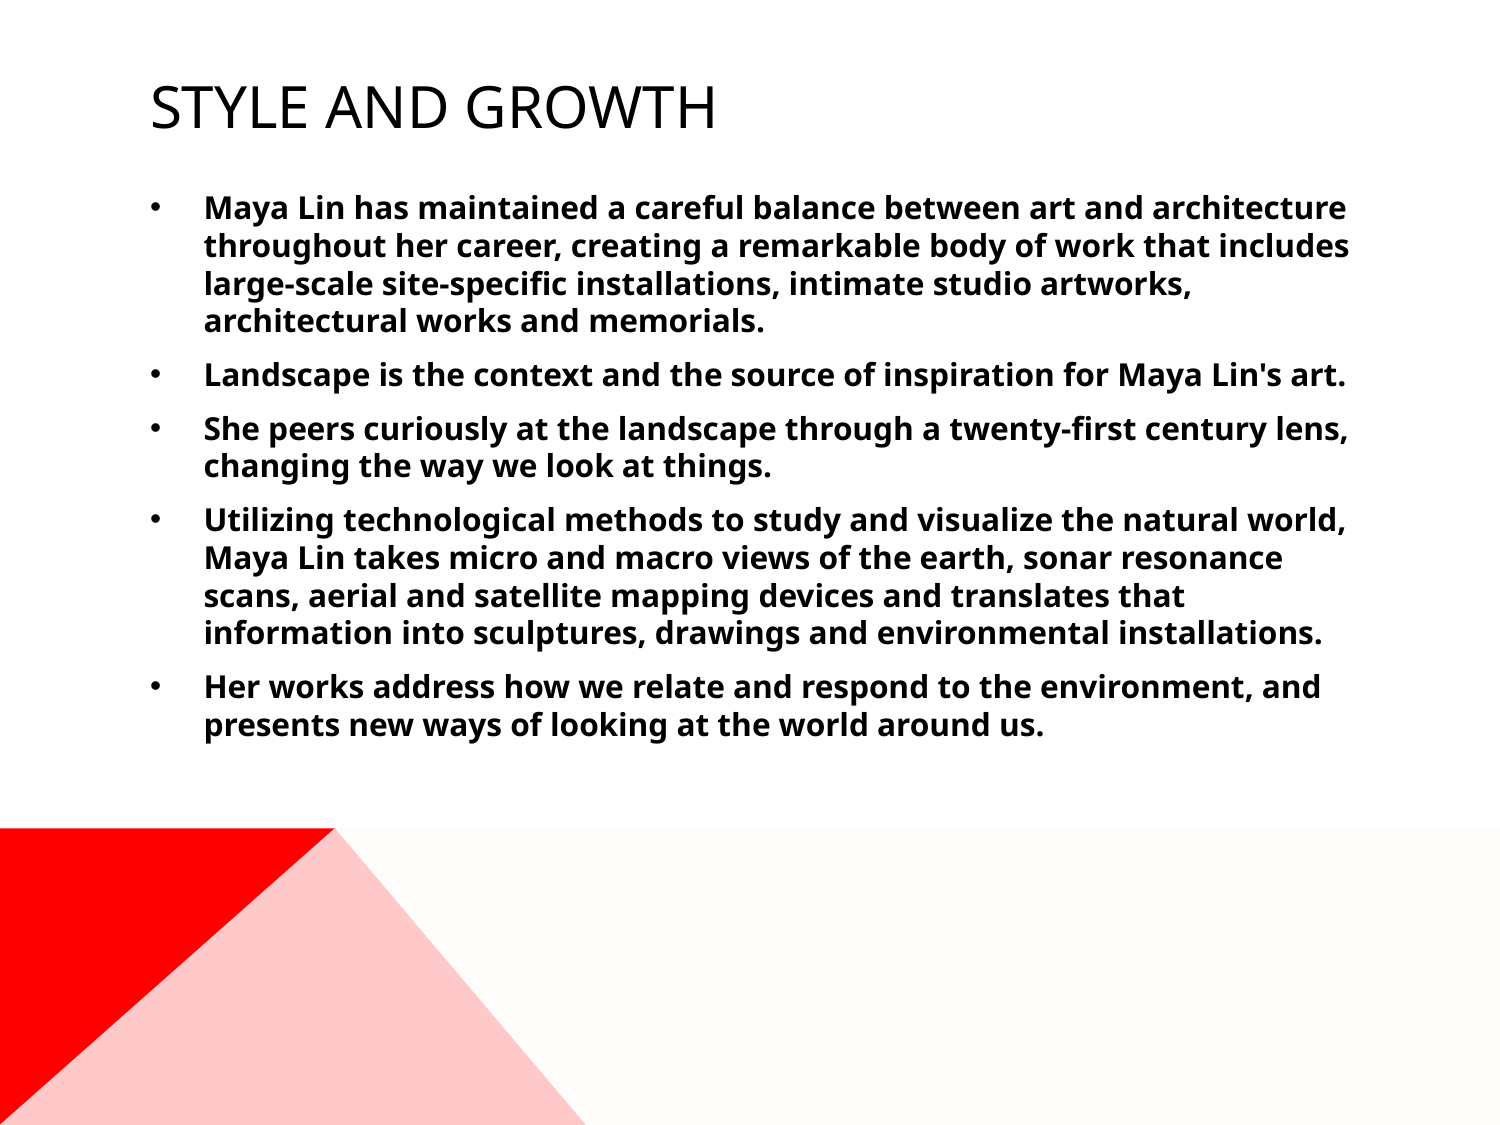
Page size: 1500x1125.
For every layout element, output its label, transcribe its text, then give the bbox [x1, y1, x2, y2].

title Style and growth [135, 60, 1369, 150]
list Maya Lin has maintained a careful balance between art and architecture throughout her career, creating a remarkable body of work that includes large-scale site-specific installations, intimate studio artworks, architectural works and memorials. Landscape is the context and the source of inspiration for Maya Lin's art. She peers curiously at the landscape through a twenty-first century lens, changing the way we look at things. Utilizing technological methods to study and visualize the natural world, Maya Lin takes micro and macro views of the earth, sonar resonance scans, aerial and satellite mapping devices and translates that information into sculptures, drawings and environmental installations. Her works address how we relate and respond to the environment, and presents new ways of looking at the world around us. [135, 180, 1369, 768]
